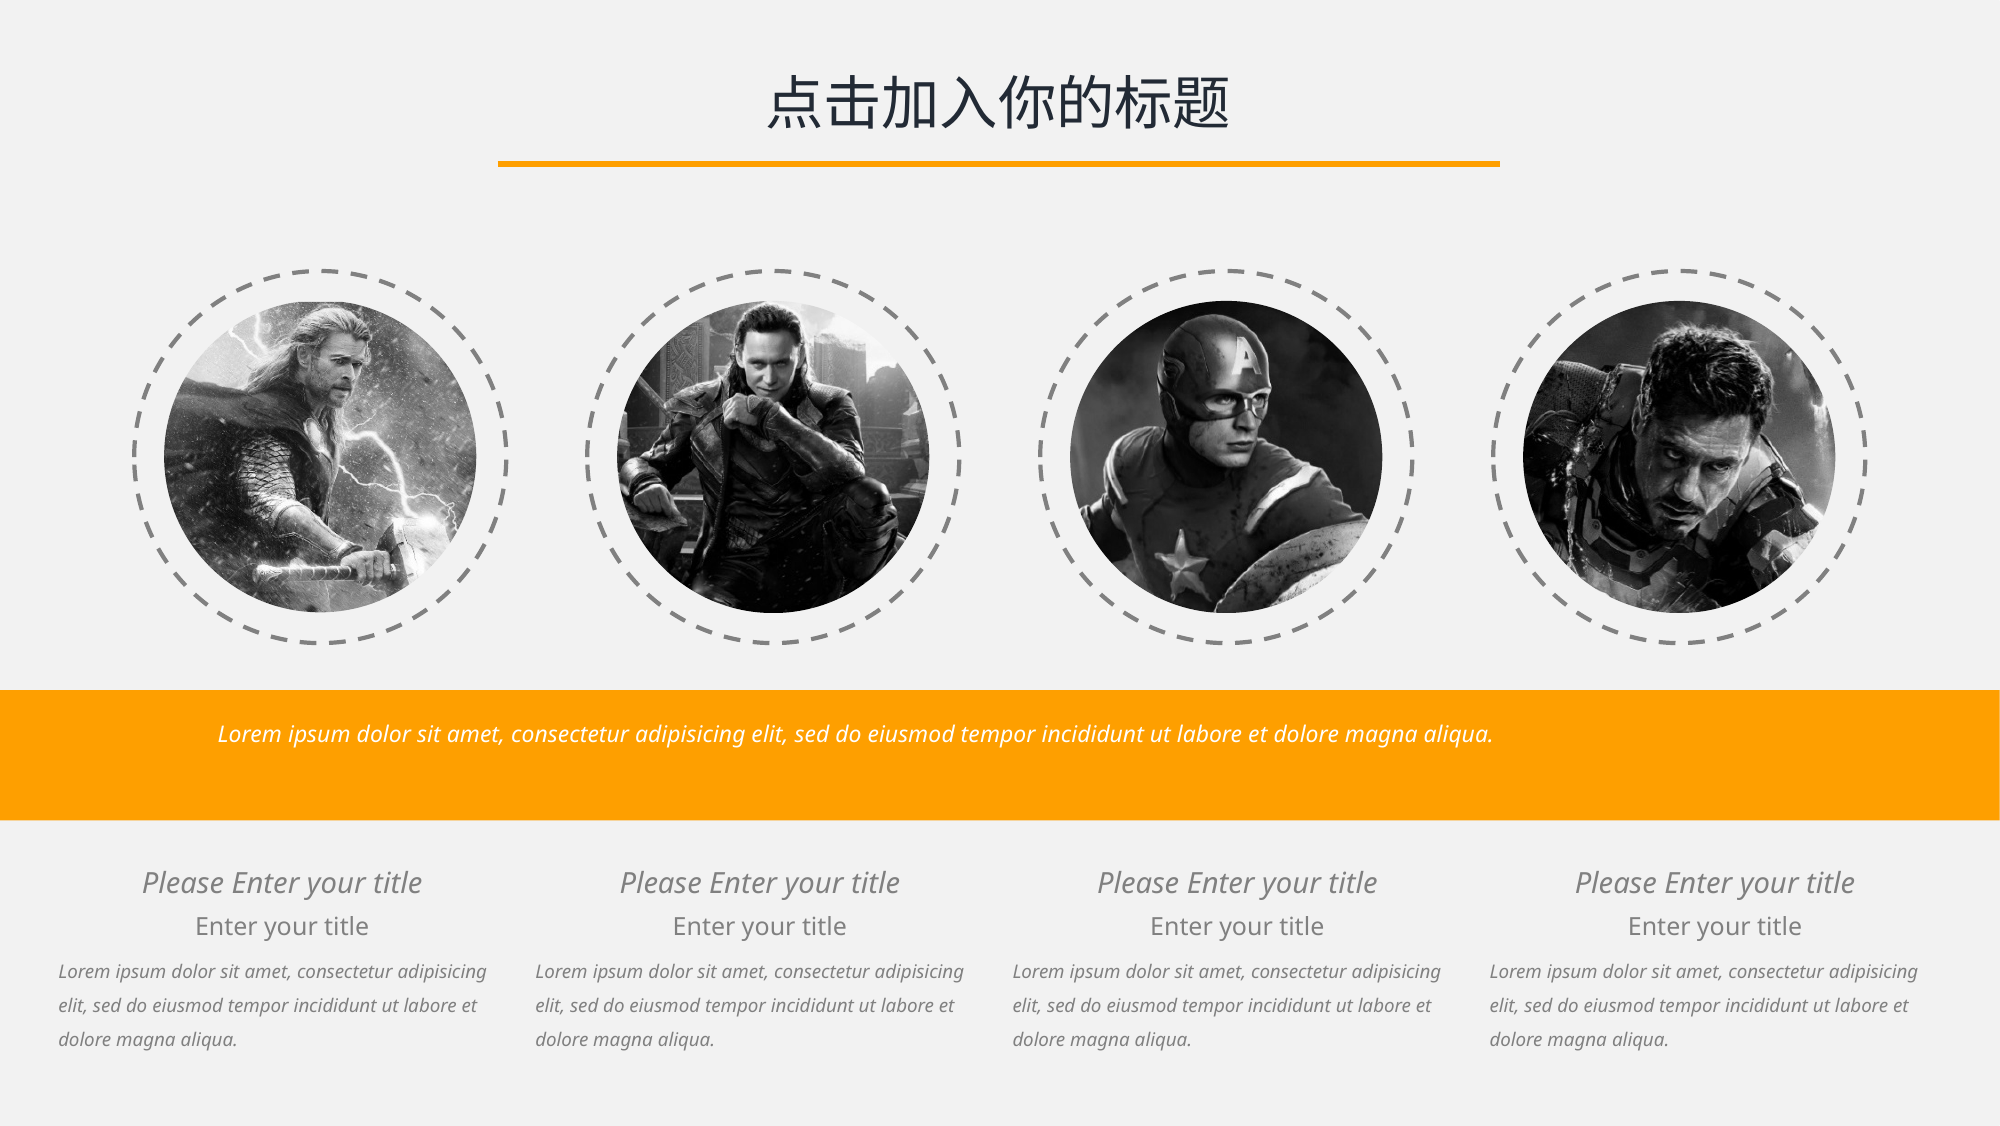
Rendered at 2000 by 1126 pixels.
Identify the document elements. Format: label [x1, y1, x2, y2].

text_box [497, 65, 1501, 165]
text_box [0, 270, 2000, 1059]
